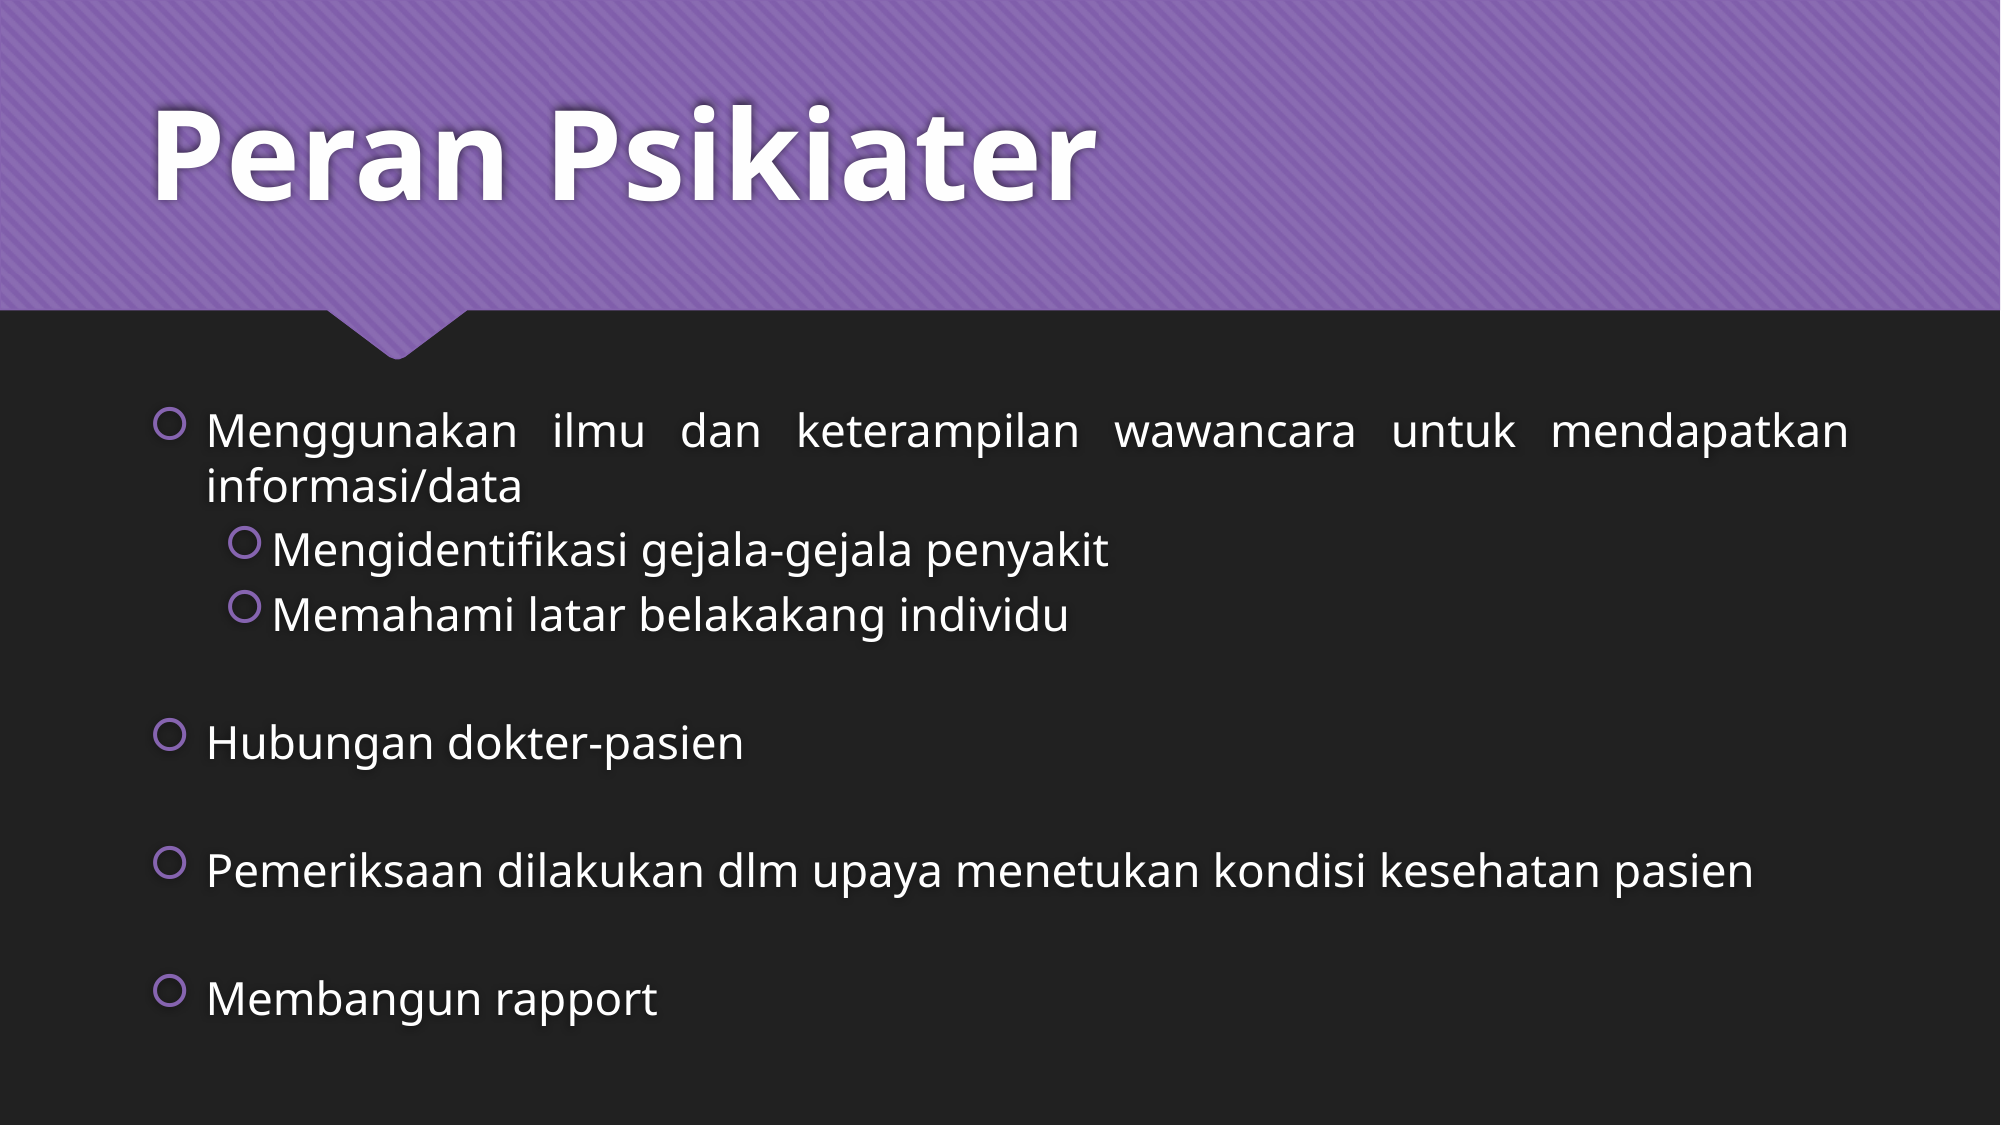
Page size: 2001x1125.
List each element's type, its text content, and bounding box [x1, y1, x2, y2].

title Peran Psikiater [132, 73, 1868, 233]
list Menggunakan ilmu dan keterampilan wawancara untuk mendapatkan informasi/data Mengidentifikasi gejala-gejala penyakit Memahami latar belakakang individu Hubungan dokter-pasien Pemeriksaan dilakukan dlm upaya menetukan kondisi kesehatan pasien Membangun rapport [134, 364, 1866, 1063]
